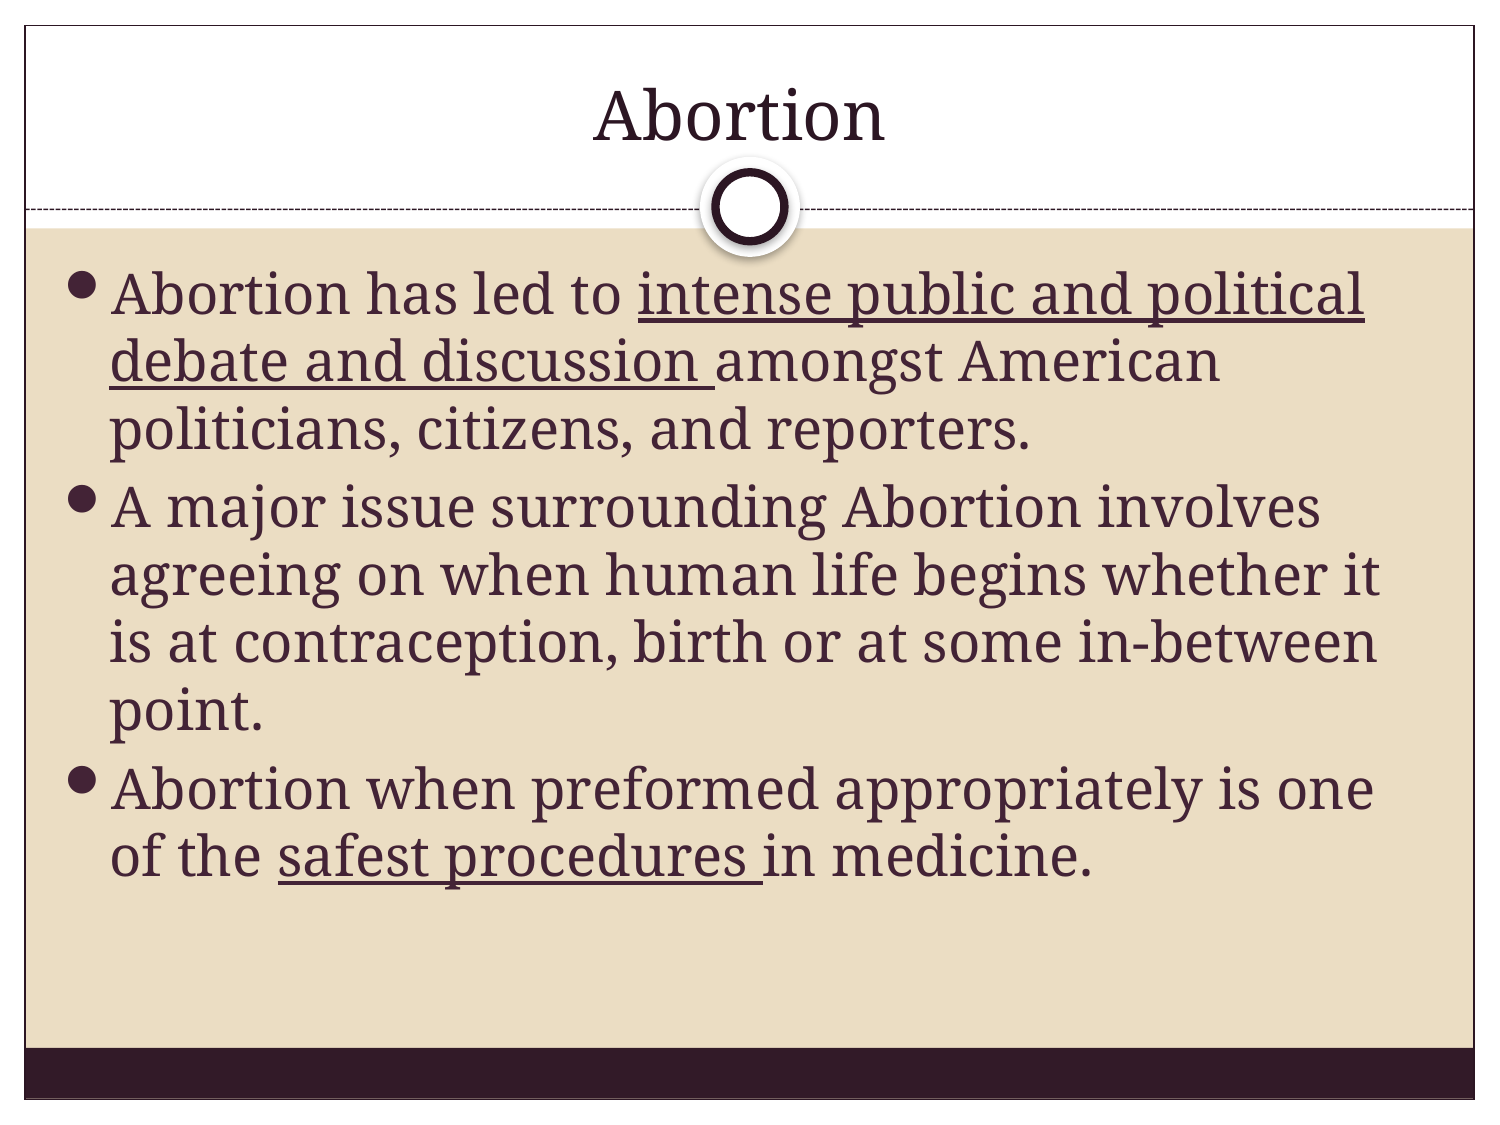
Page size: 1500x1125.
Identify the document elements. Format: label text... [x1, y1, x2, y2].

title Abortion [49, 37, 1450, 162]
list Abortion has led to intense public and political debate and discussion amongst American politicians, citizens, and reporters. A major issue surrounding Abortion involves agreeing on when human life begins whether it is at contraception, birth or at some in-between point. Abortion when preformed appropriately is one of the safest procedures in medicine. [49, 250, 1445, 1001]
